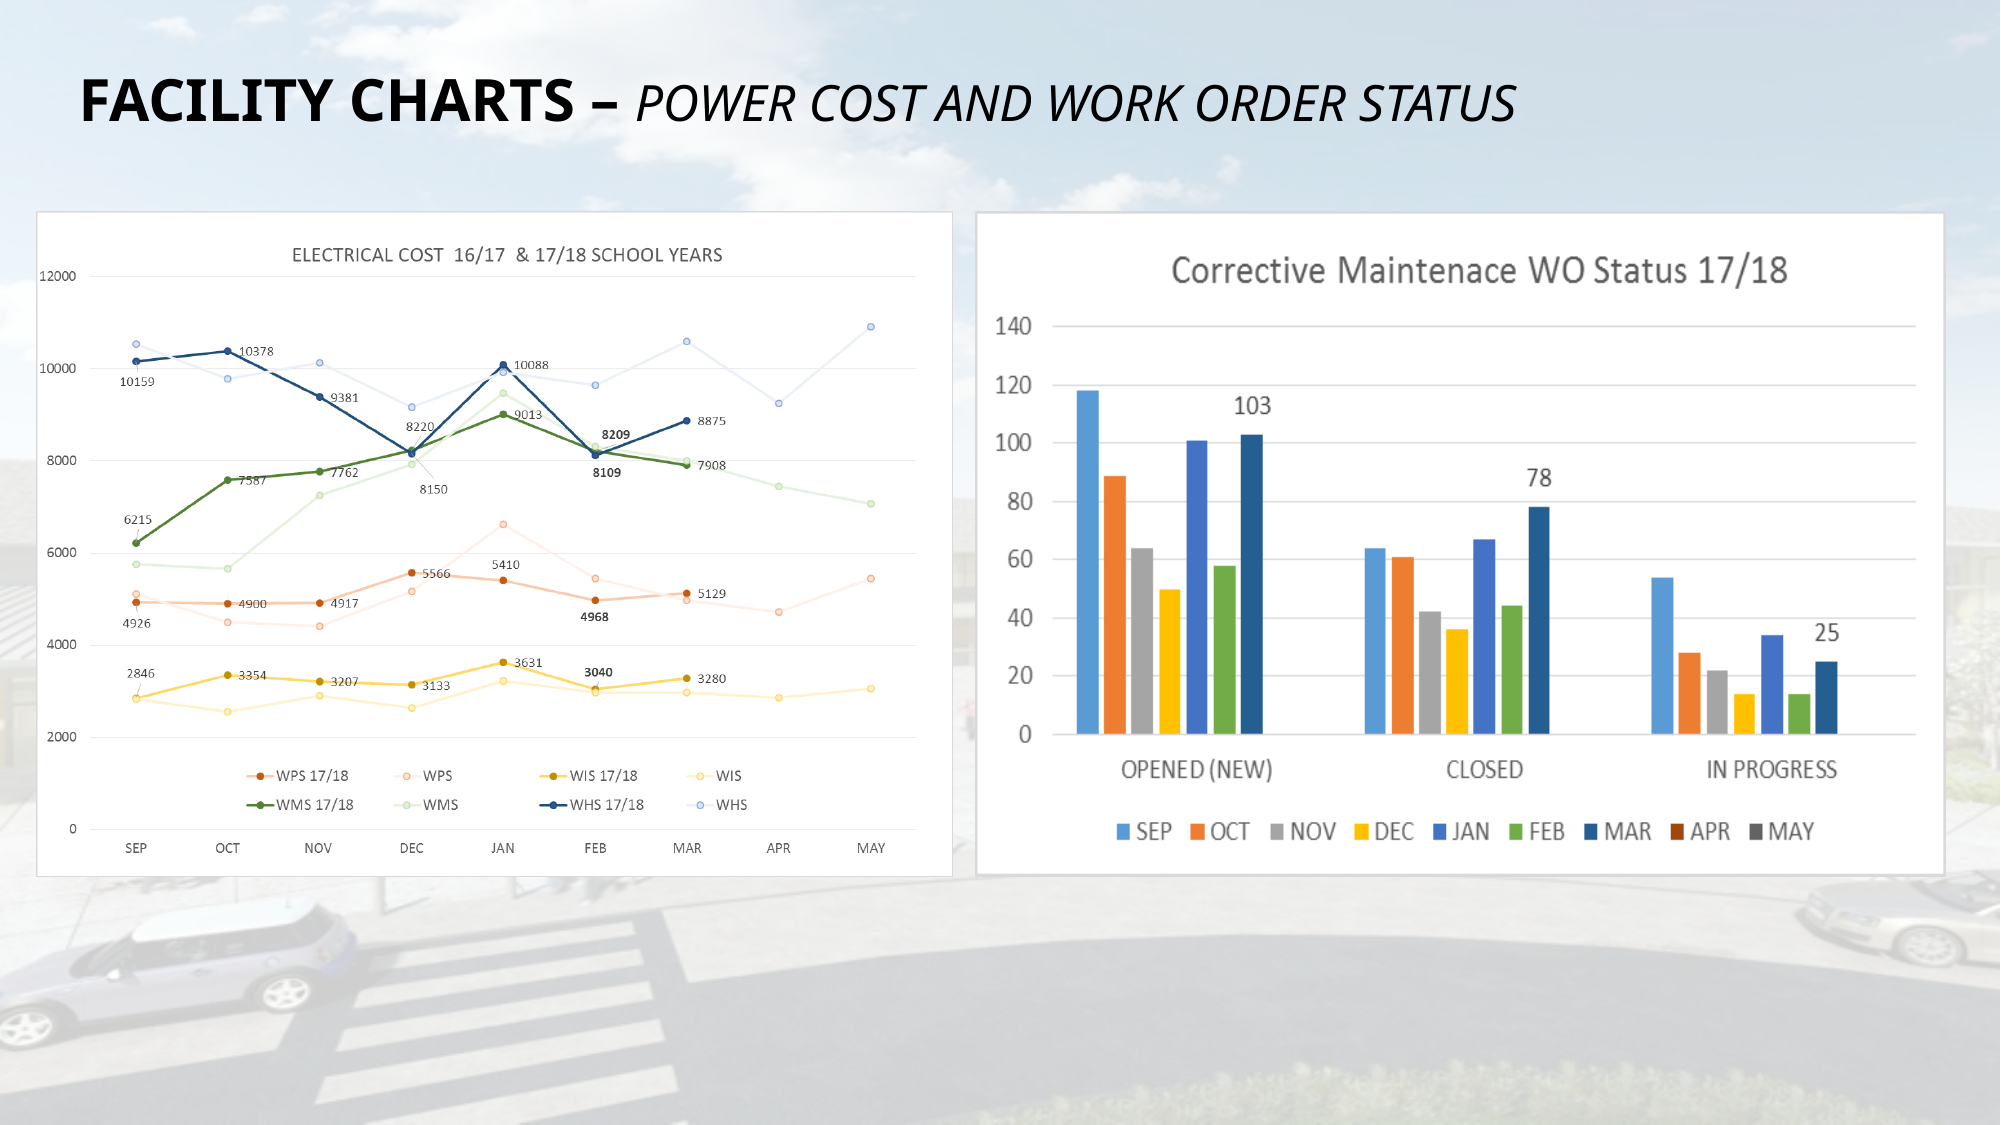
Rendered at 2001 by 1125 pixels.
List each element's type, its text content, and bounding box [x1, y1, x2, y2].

picture [975, 211, 1946, 877]
picture [36, 211, 953, 877]
title FACILITY CHARTS – POWER COST AND WORK ORDER STATUS [63, 51, 1789, 155]
